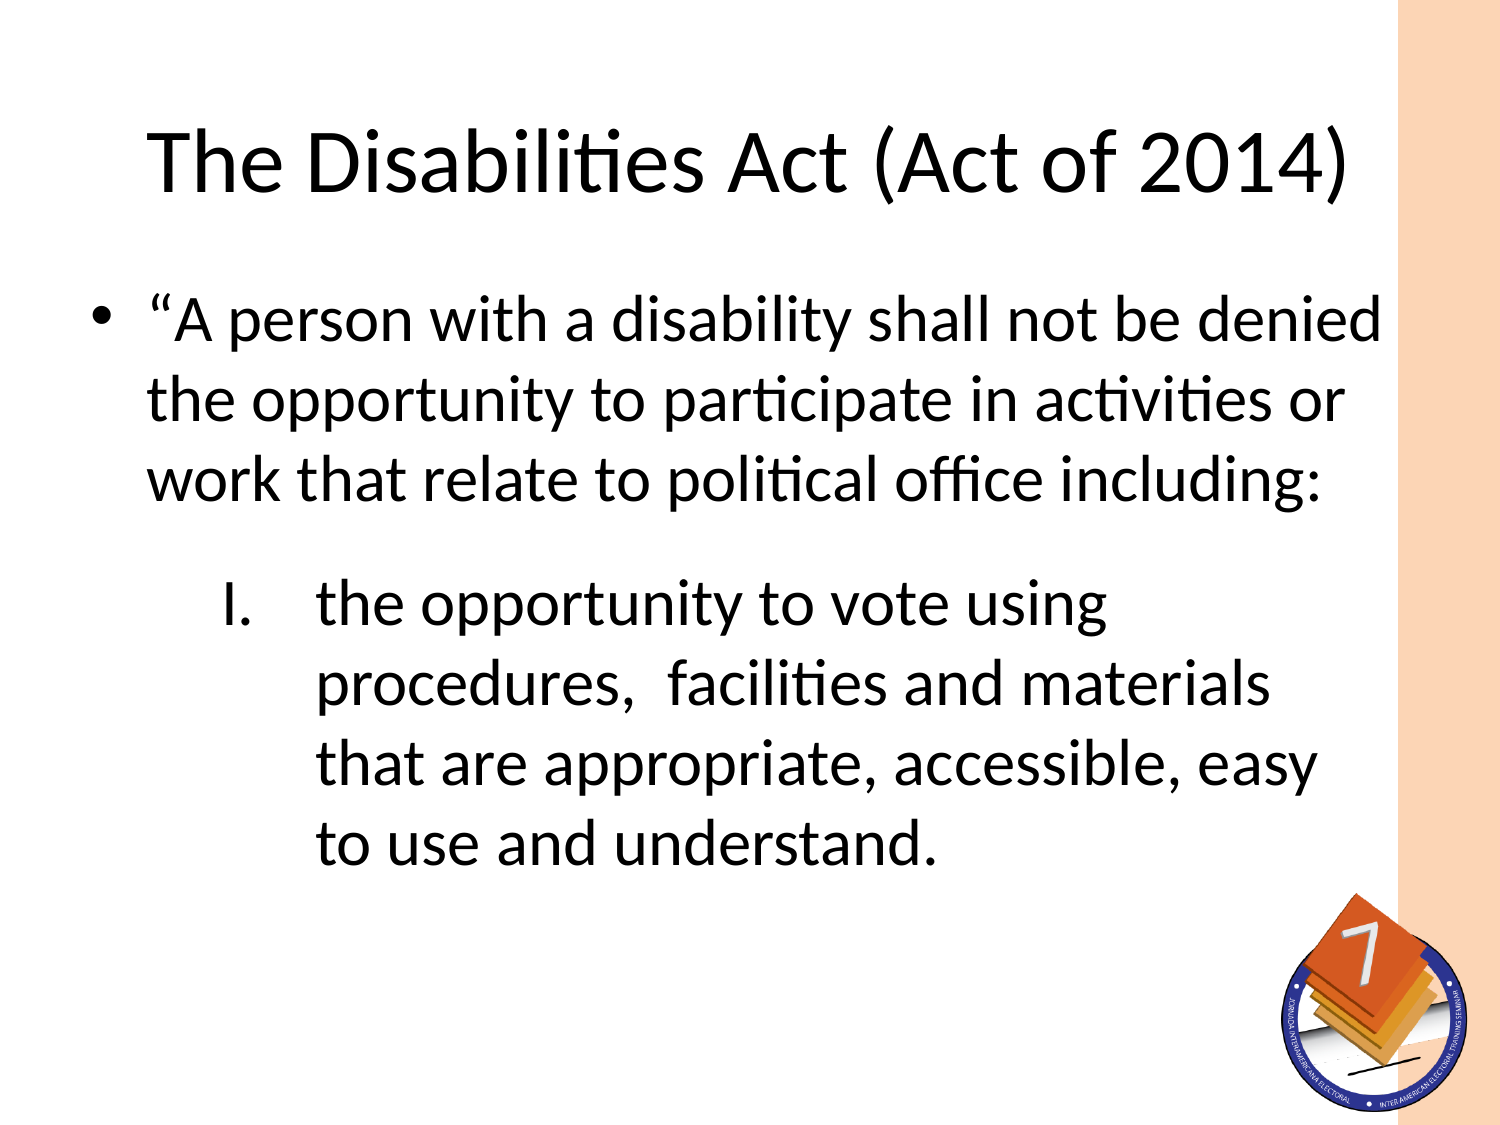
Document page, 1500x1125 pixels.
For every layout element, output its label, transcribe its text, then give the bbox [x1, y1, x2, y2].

text_box [1398, 0, 1500, 1125]
text_box “A person with a disability shall not be denied the opportunity to participate in activities or work that relate to political office including: the opportunity to vote using procedures, facilities and materials that are appropriate, accessible, easy to use and understand. [75, 267, 1398, 1064]
text_box The Disabilities Act (Act of 2014) [74, 62, 1398, 250]
picture [1281, 893, 1471, 1112]
